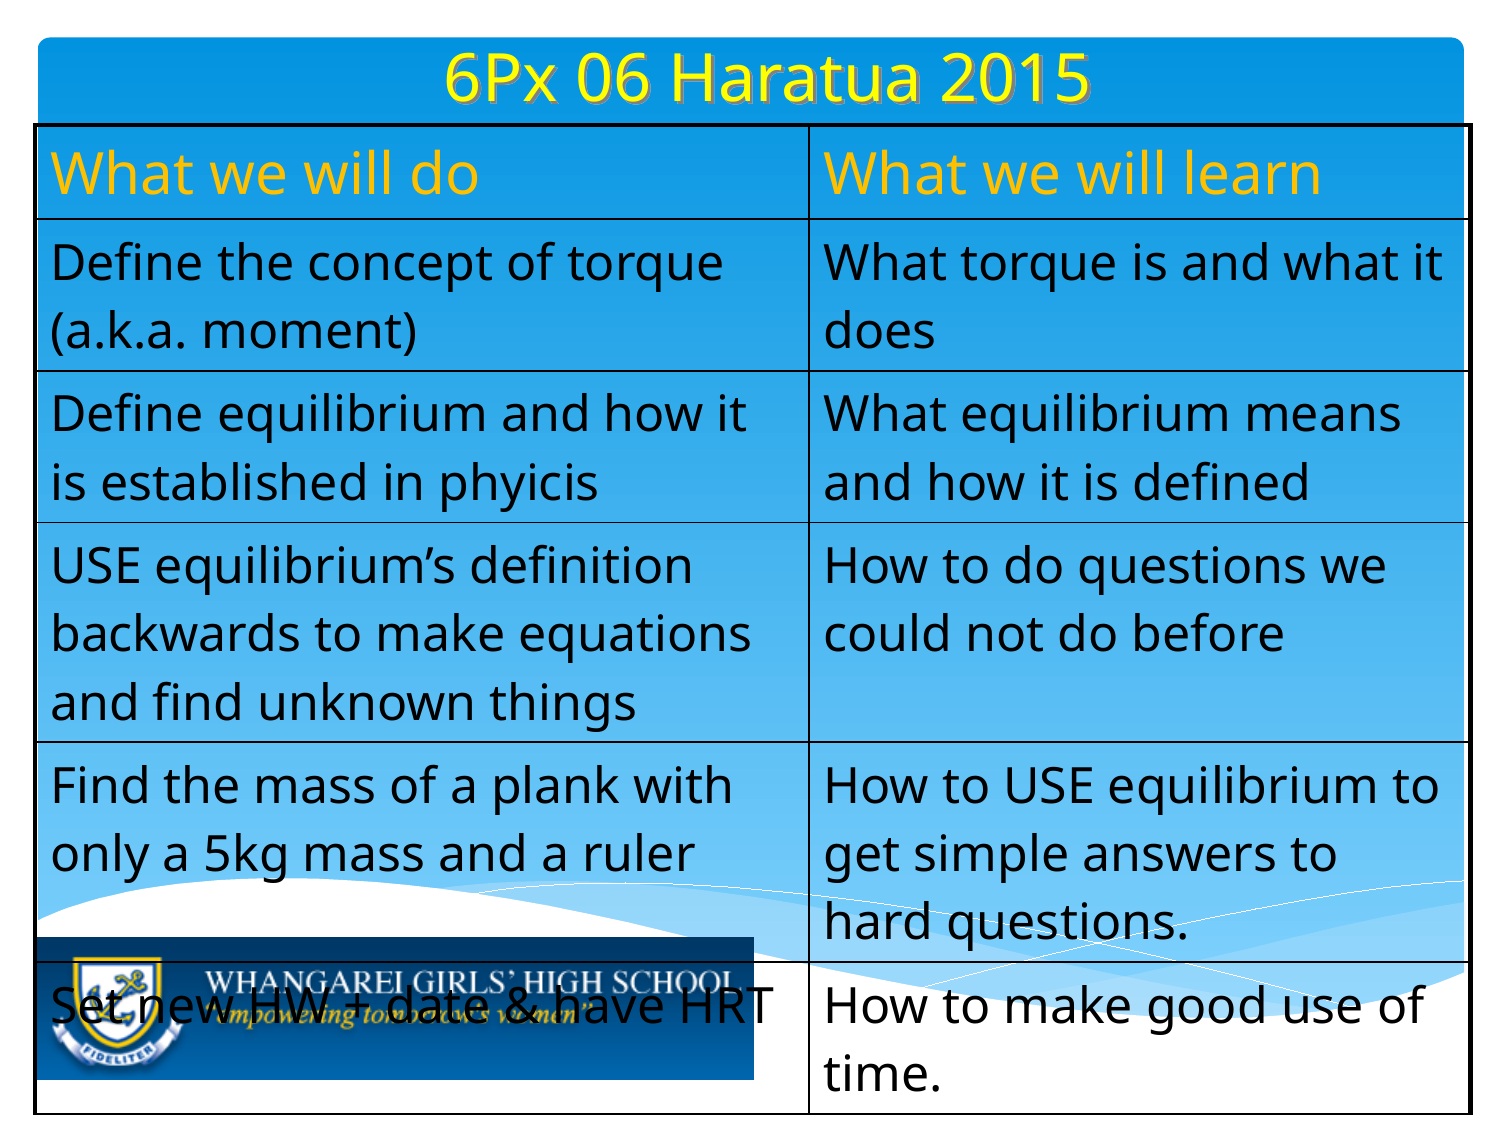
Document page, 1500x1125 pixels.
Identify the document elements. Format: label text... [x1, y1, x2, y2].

picture [37, 937, 754, 1080]
table_cell Set new HW + date & have HRT [37, 963, 808, 1113]
table_cell How to do questions we could not do before [810, 523, 1468, 741]
table_cell How to make good use of time. [810, 963, 1468, 1113]
table_cell Find the mass of a plank with only a 5kg mass and a ruler [37, 743, 808, 961]
text_box 6Px 06 Haratua 2015 [162, 24, 1375, 123]
table_cell What equilibrium means and how it is defined [810, 372, 1468, 522]
table_cell How to USE equilibrium to get simple answers to hard questions. [810, 743, 1468, 961]
table_cell Define equilibrium and how it is established in phyicis [37, 372, 808, 522]
table_header What we will learn [810, 127, 1468, 218]
table_cell Define the concept of torque (a.k.a. moment) [37, 220, 808, 370]
table_cell What torque is and what it does [810, 220, 1468, 370]
table_cell USE equilibrium’s definition backwards to make equations and find unknown things [37, 523, 808, 741]
table_header What we will do [37, 127, 808, 218]
